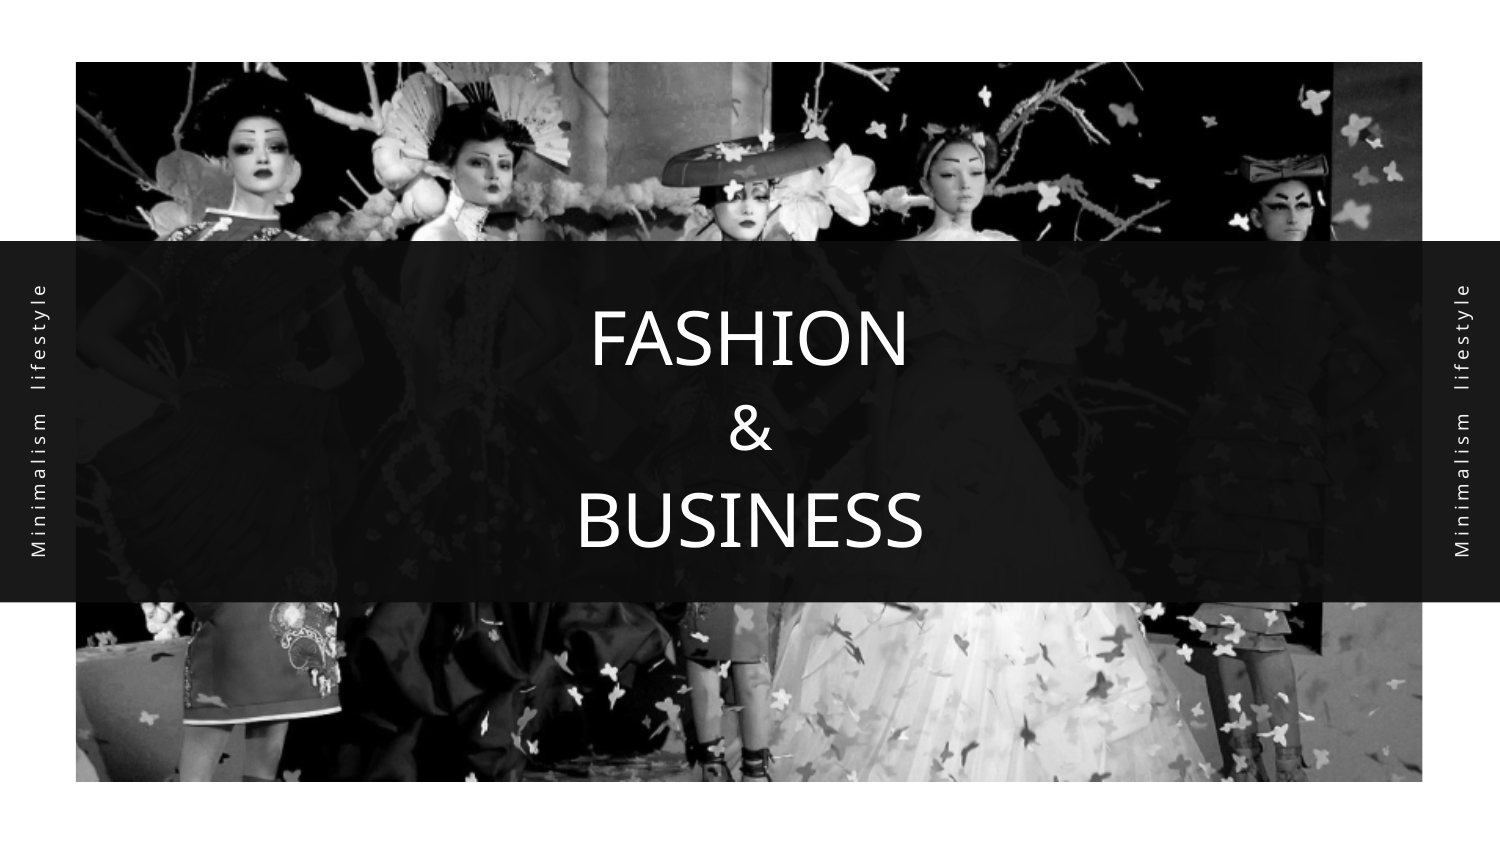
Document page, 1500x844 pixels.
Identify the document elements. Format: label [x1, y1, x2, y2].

picture [75, 603, 1423, 782]
text_box [0, 241, 1500, 603]
picture [75, 62, 1423, 241]
